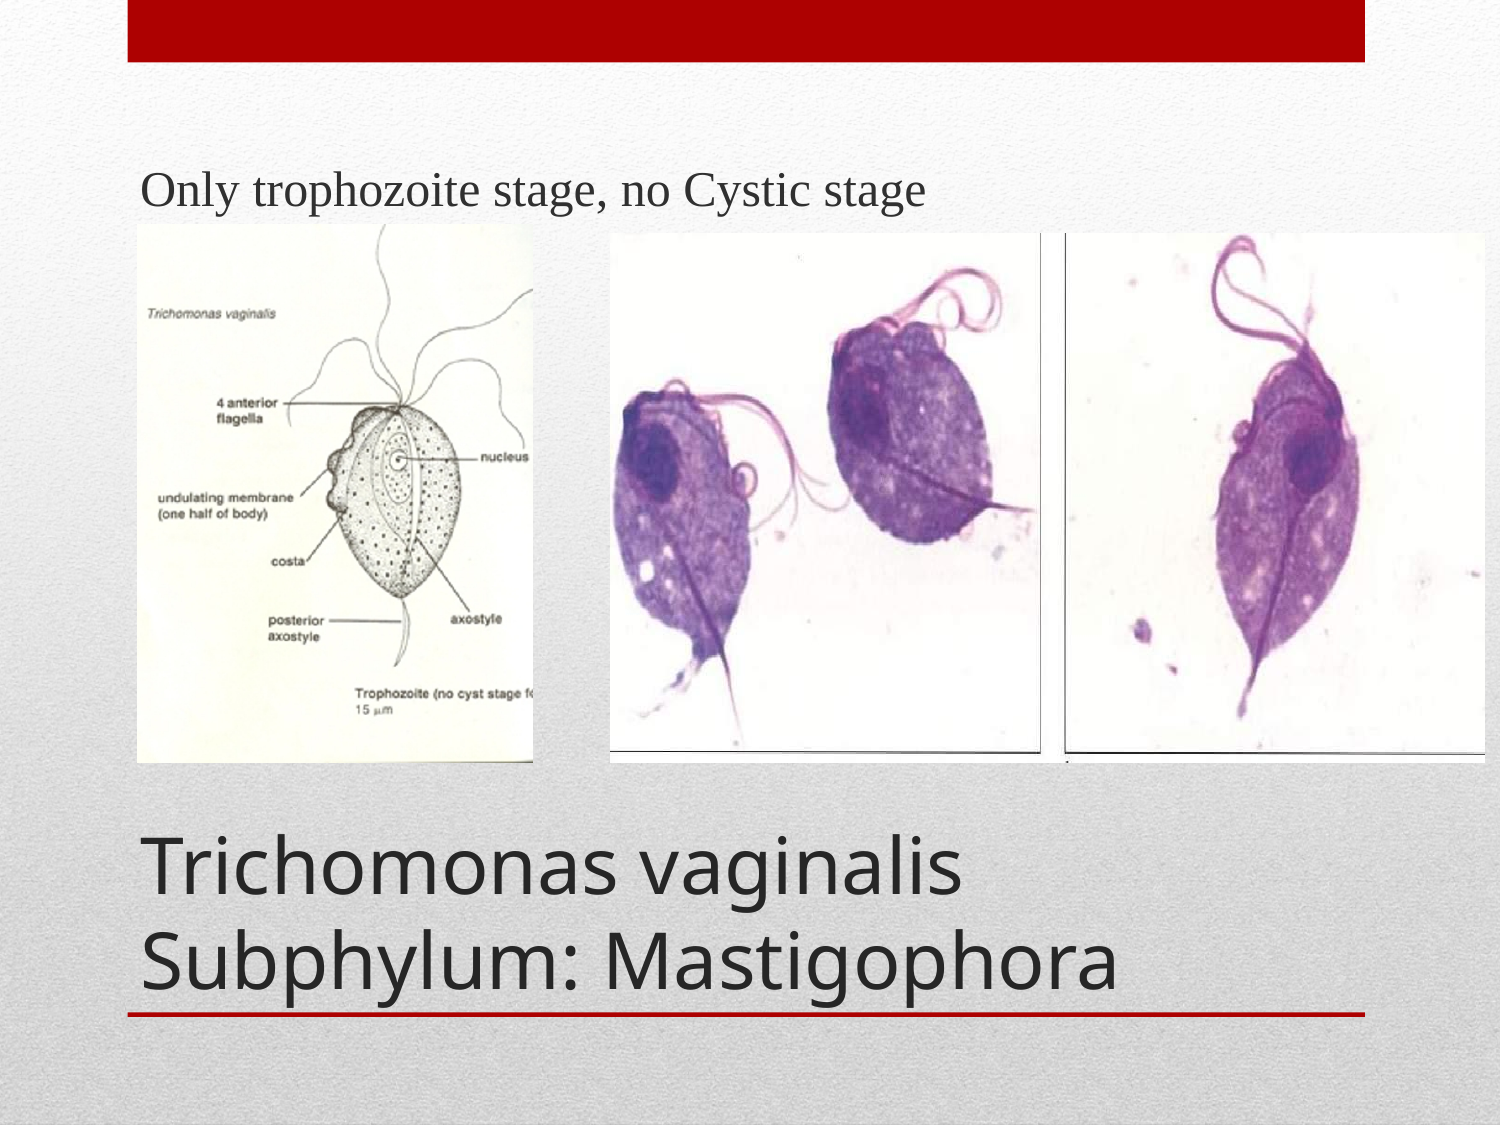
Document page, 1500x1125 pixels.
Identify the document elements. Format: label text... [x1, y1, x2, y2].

title Trichomonas vaginalis Subphylum: Mastigophora [125, 750, 1238, 1013]
picture [609, 232, 1486, 764]
list Only trophozoite stage, no Cystic stage [125, 112, 1363, 750]
picture [136, 224, 534, 764]
